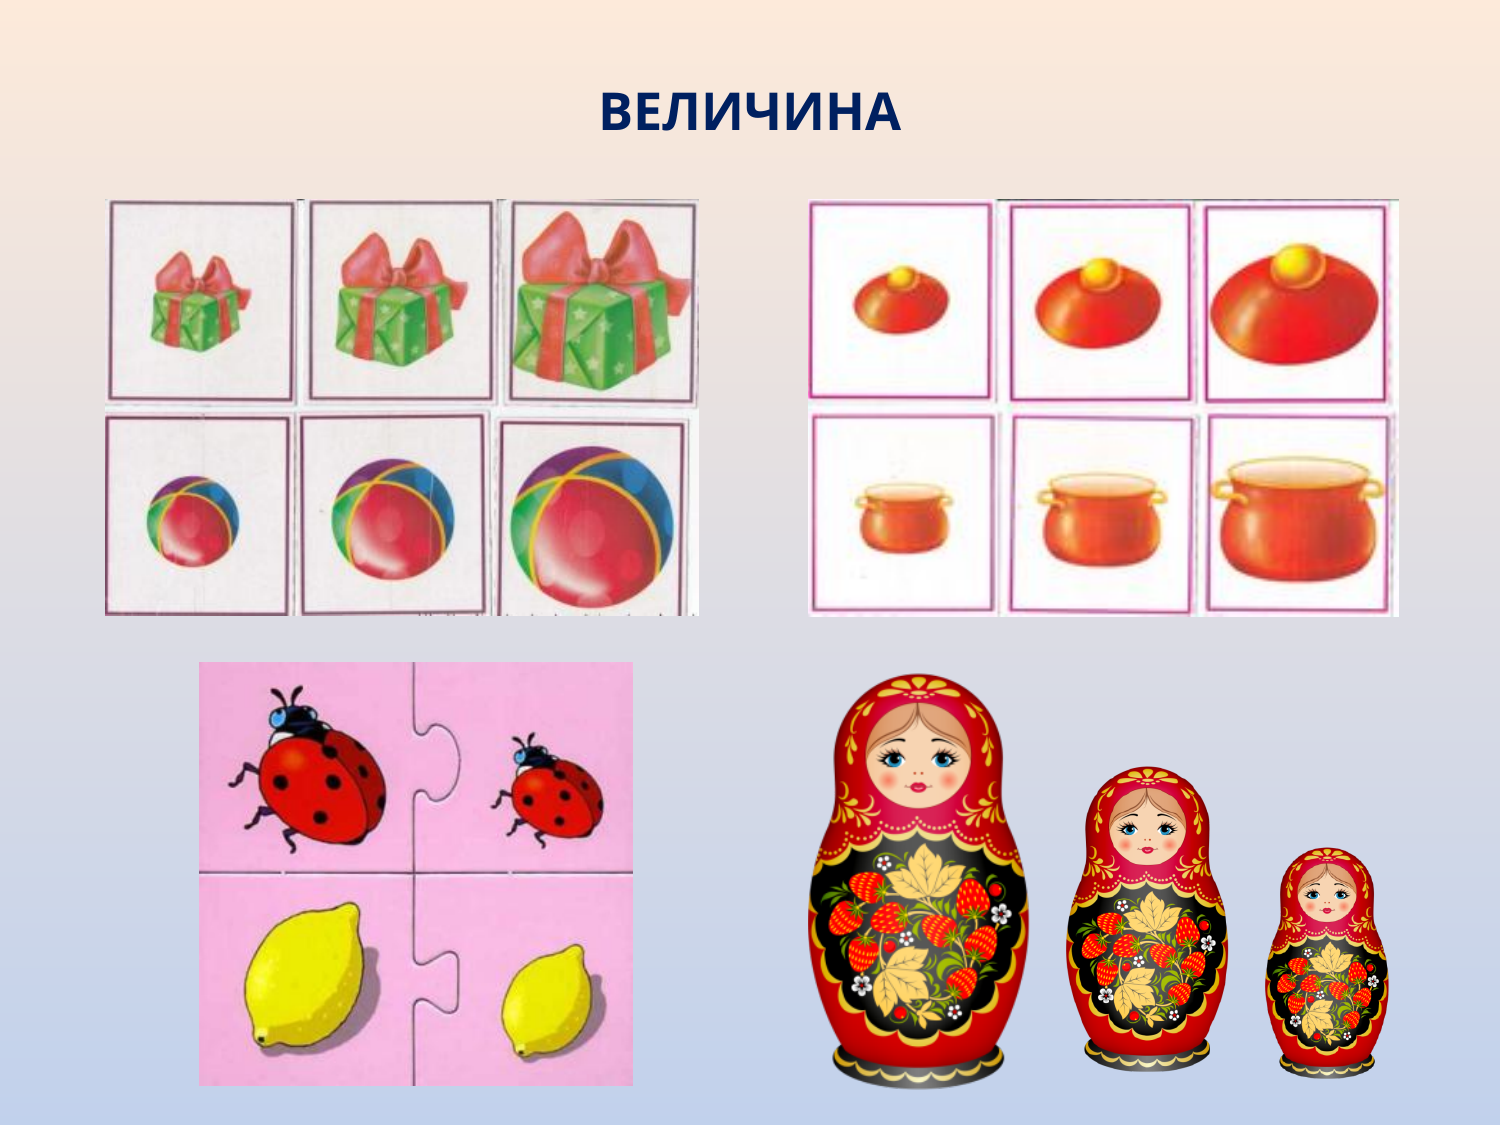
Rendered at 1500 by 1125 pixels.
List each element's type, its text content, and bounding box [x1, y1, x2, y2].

picture [1066, 761, 1243, 1072]
picture [808, 198, 1399, 617]
picture [198, 662, 633, 1086]
title ВЕЛИЧИНА [112, 70, 1388, 211]
picture [808, 667, 1048, 1091]
picture [1265, 843, 1399, 1079]
picture [105, 198, 700, 616]
